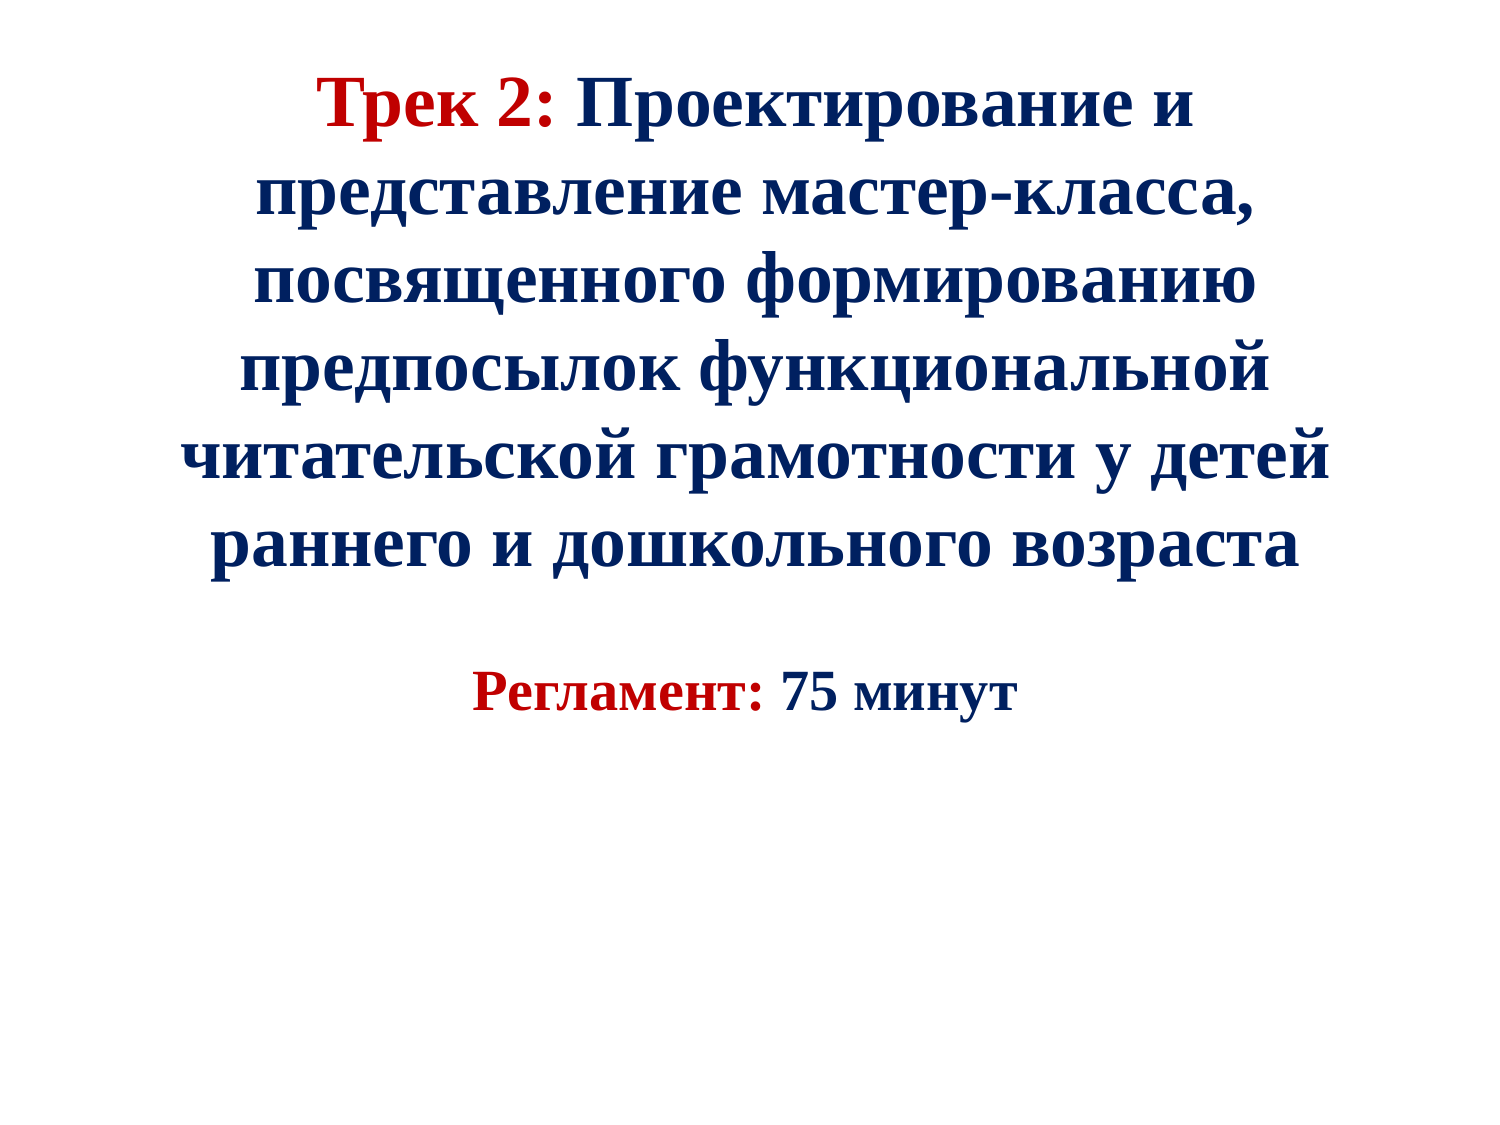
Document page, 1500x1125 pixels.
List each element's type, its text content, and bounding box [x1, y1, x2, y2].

text_box Регламент: 75 минут [457, 645, 1033, 730]
title Трек 2: Проектирование и представление мастер-класса, посвященного формированию предпосылок функциональной читательской грамотности у детей раннего и дошкольного возраста [64, 45, 1447, 728]
